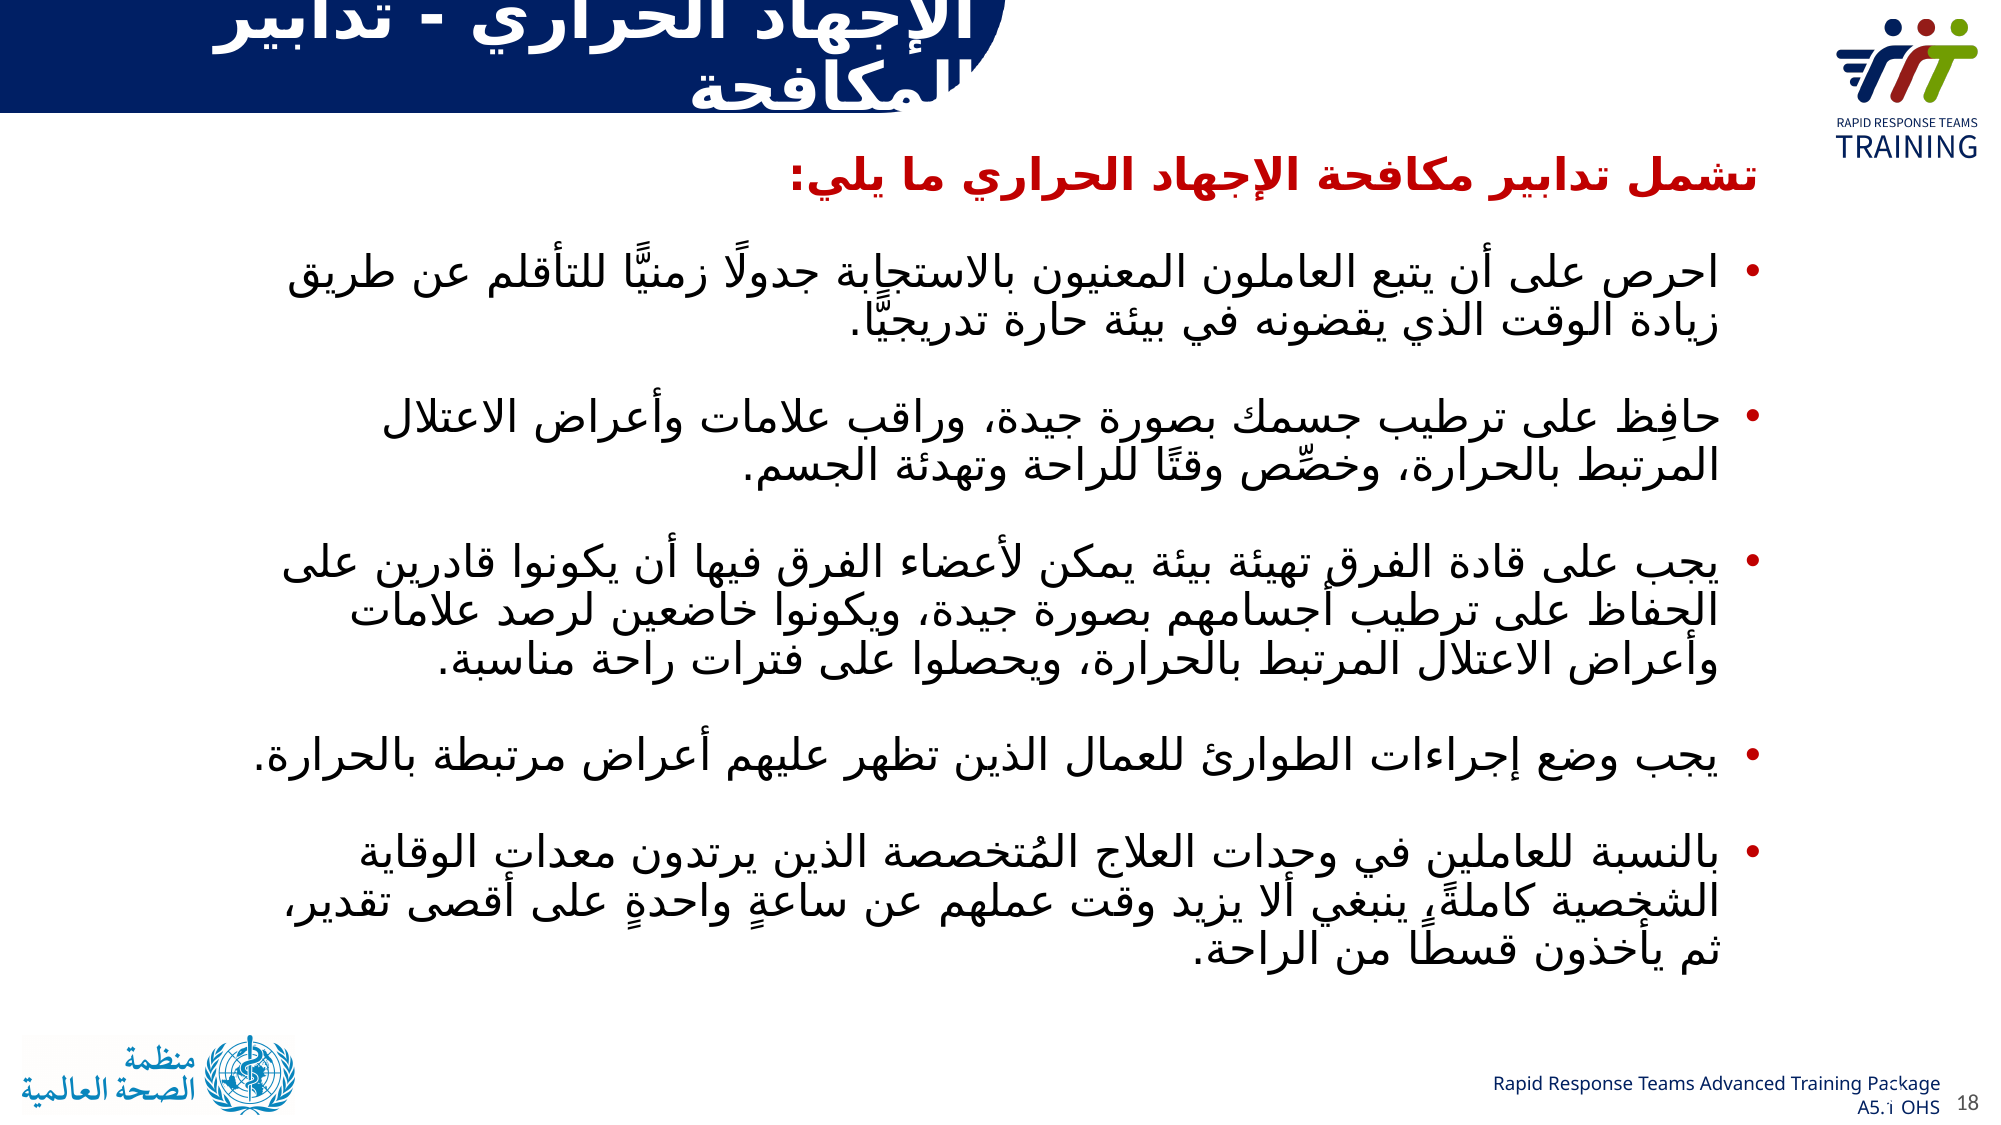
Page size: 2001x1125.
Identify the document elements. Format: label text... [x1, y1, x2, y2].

picture [1835, 19, 1978, 167]
picture [0, 0, 1006, 113]
title الإجهاد الحراري - تدابير المكافحة [36, 0, 986, 107]
slide_number 18 [1882, 1037, 1930, 1092]
list تشمل تدابير مكافحة الإجهاد الحراري ما يلي: احرص على أن يتبع العاملون المعنيون بالاستجابة جدولًا زمنيًّا للتأقلم عن طريق زيادة الوقت الذي يقضونه في بيئة حارة تدريجيًّا. حافِظ على ترطيب جسمك بصورة جيدة، وراقب علامات وأعراض الاعتلال المرتبط بالحرارة، وخصِّص وقتًا للراحة وتهدئة الجسم. يجب على قادة الفرق تهيئة بيئة يمكن لأعضاء الفرق فيها أن يكونوا قادرين على الحفاظ على ترطيب أجسامهم بصورة جيدة، ويكونوا خاضعين لرصد علامات وأعراض الاعتلال المرتبط بالحرارة، ويحصلوا على فترات راحة مناسبة. يجب وضع إجراءات الطوارئ للعمال الذين تظهر عليهم أعراض مرتبطة بالحرارة. بالنسبة للعاملين في وحدات العلاج المُتخصصة الذين يرتدون معدات الوقاية الشخصية كاملةً، ينبغي ألا يزيد وقت عملهم عن ساعةٍ واحدةٍ على أقصى تقدير، ثم يأخذون قسطًا من الراحة. [231, 143, 1769, 1003]
picture [22, 1035, 295, 1115]
picture [252, 1050, 258, 1059]
